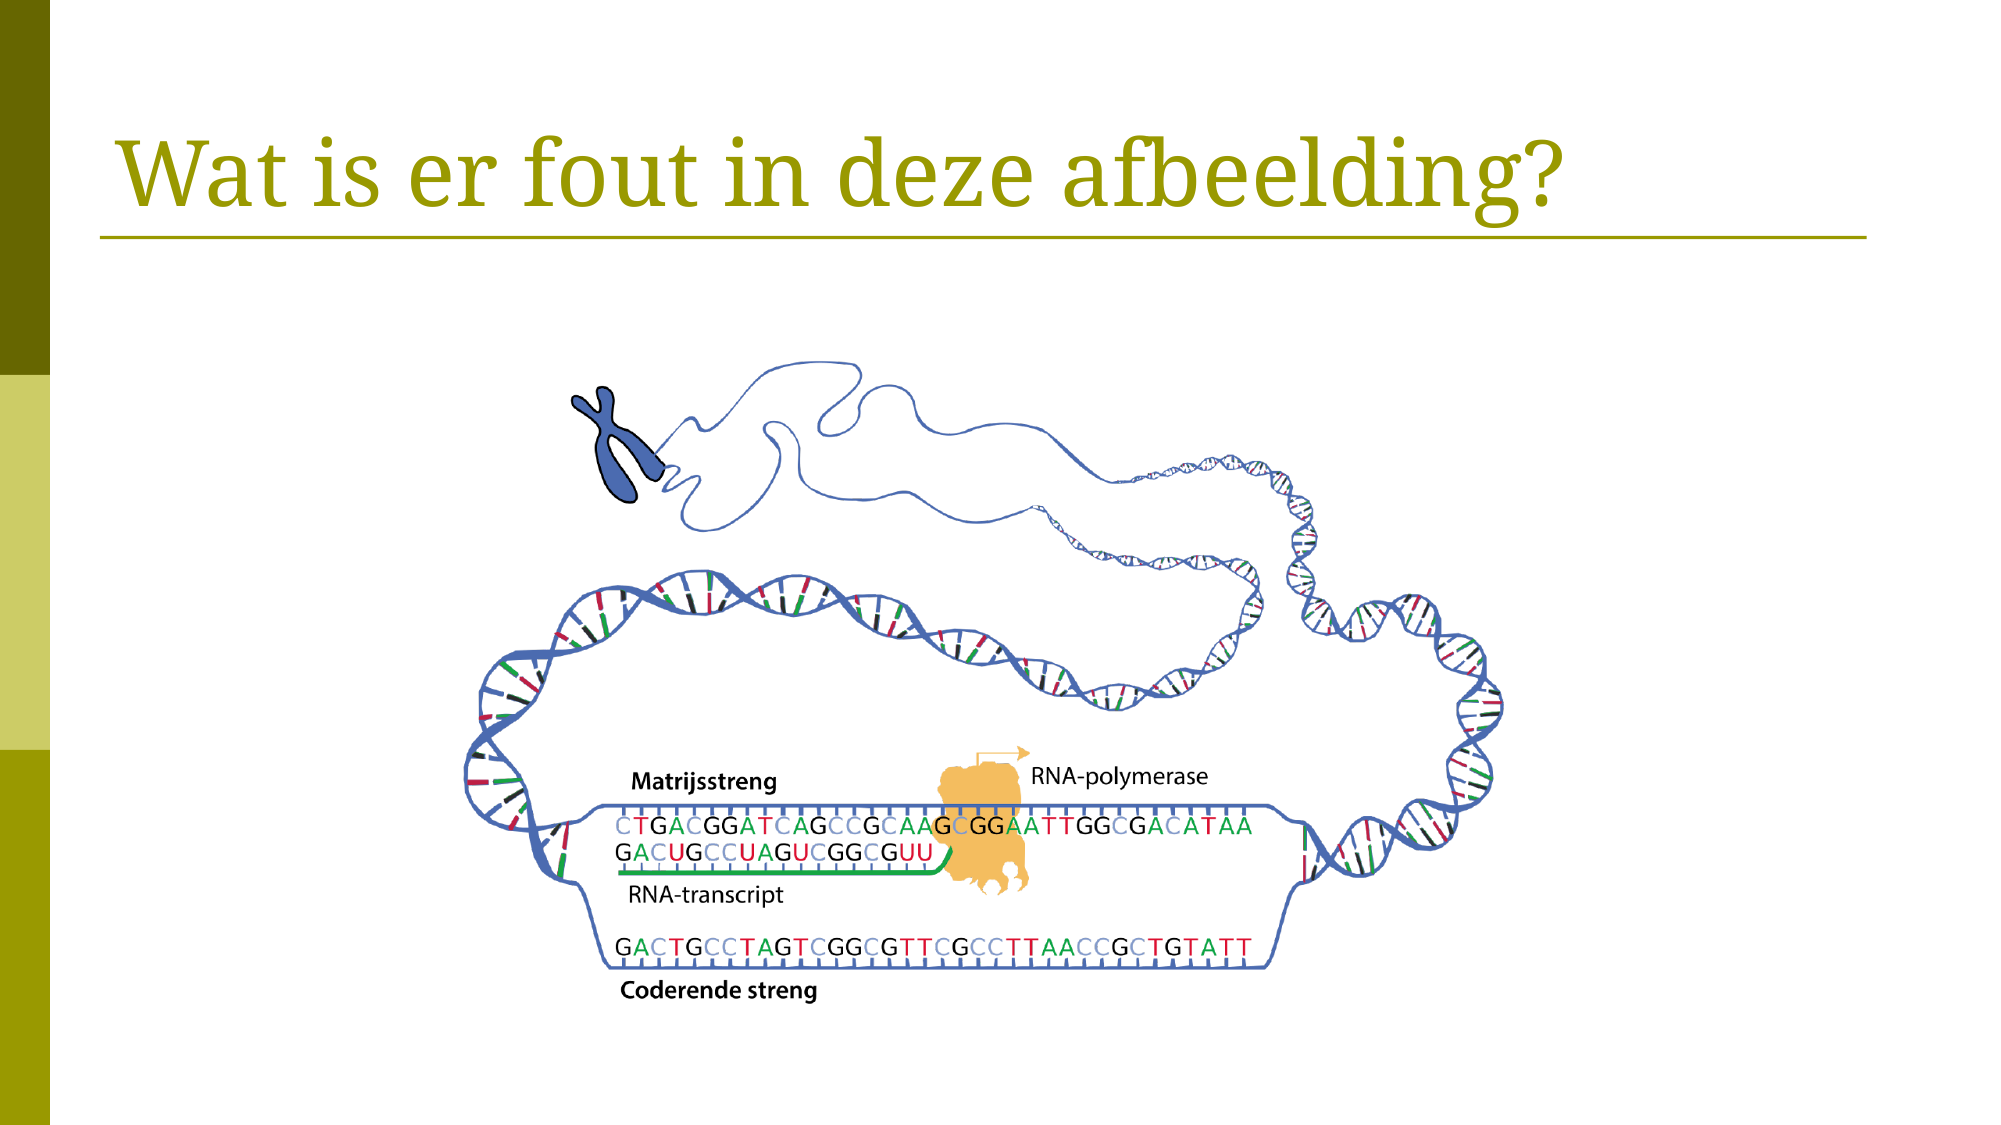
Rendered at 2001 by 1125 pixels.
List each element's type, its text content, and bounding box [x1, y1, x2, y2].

title Wat is er fout in deze afbeelding? [99, 45, 1900, 233]
picture [429, 342, 1571, 1034]
